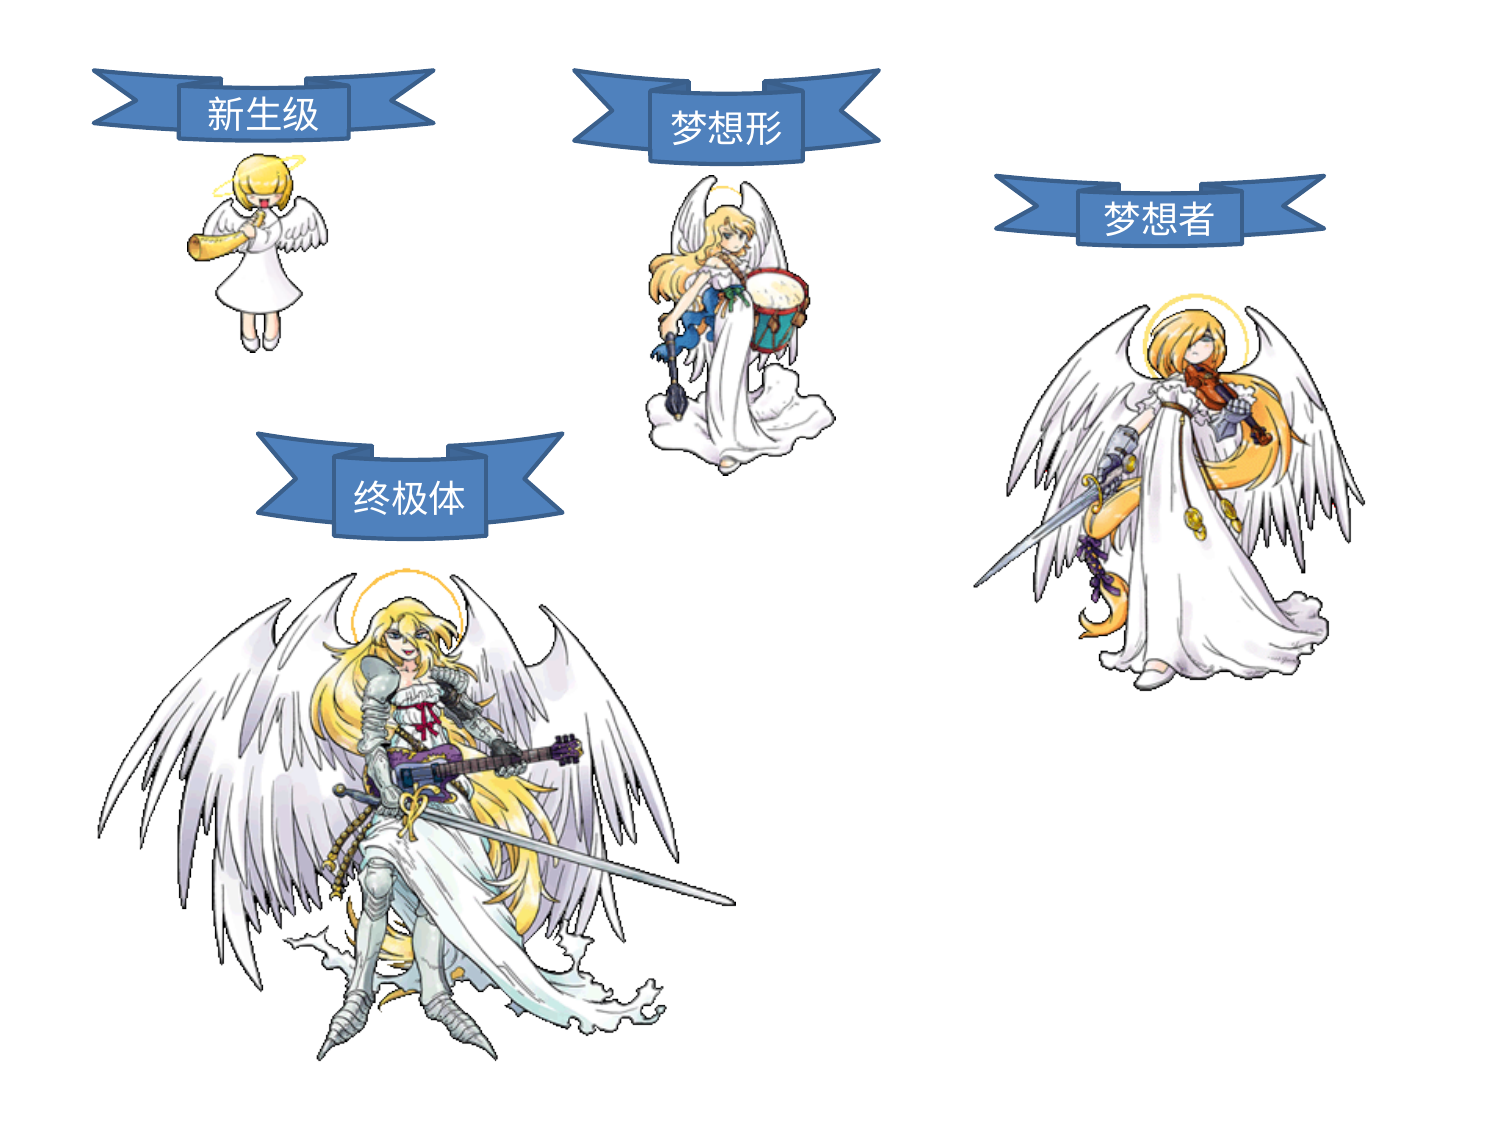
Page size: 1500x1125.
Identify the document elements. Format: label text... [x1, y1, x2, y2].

picture [972, 292, 1367, 694]
picture [644, 175, 836, 476]
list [187, 152, 330, 353]
text_box 梦想形 [572, 68, 881, 167]
picture [93, 562, 737, 1063]
text_box 梦想者 [993, 173, 1327, 249]
text_box 终极体 [255, 431, 565, 542]
text_box 新生级 [91, 68, 436, 143]
